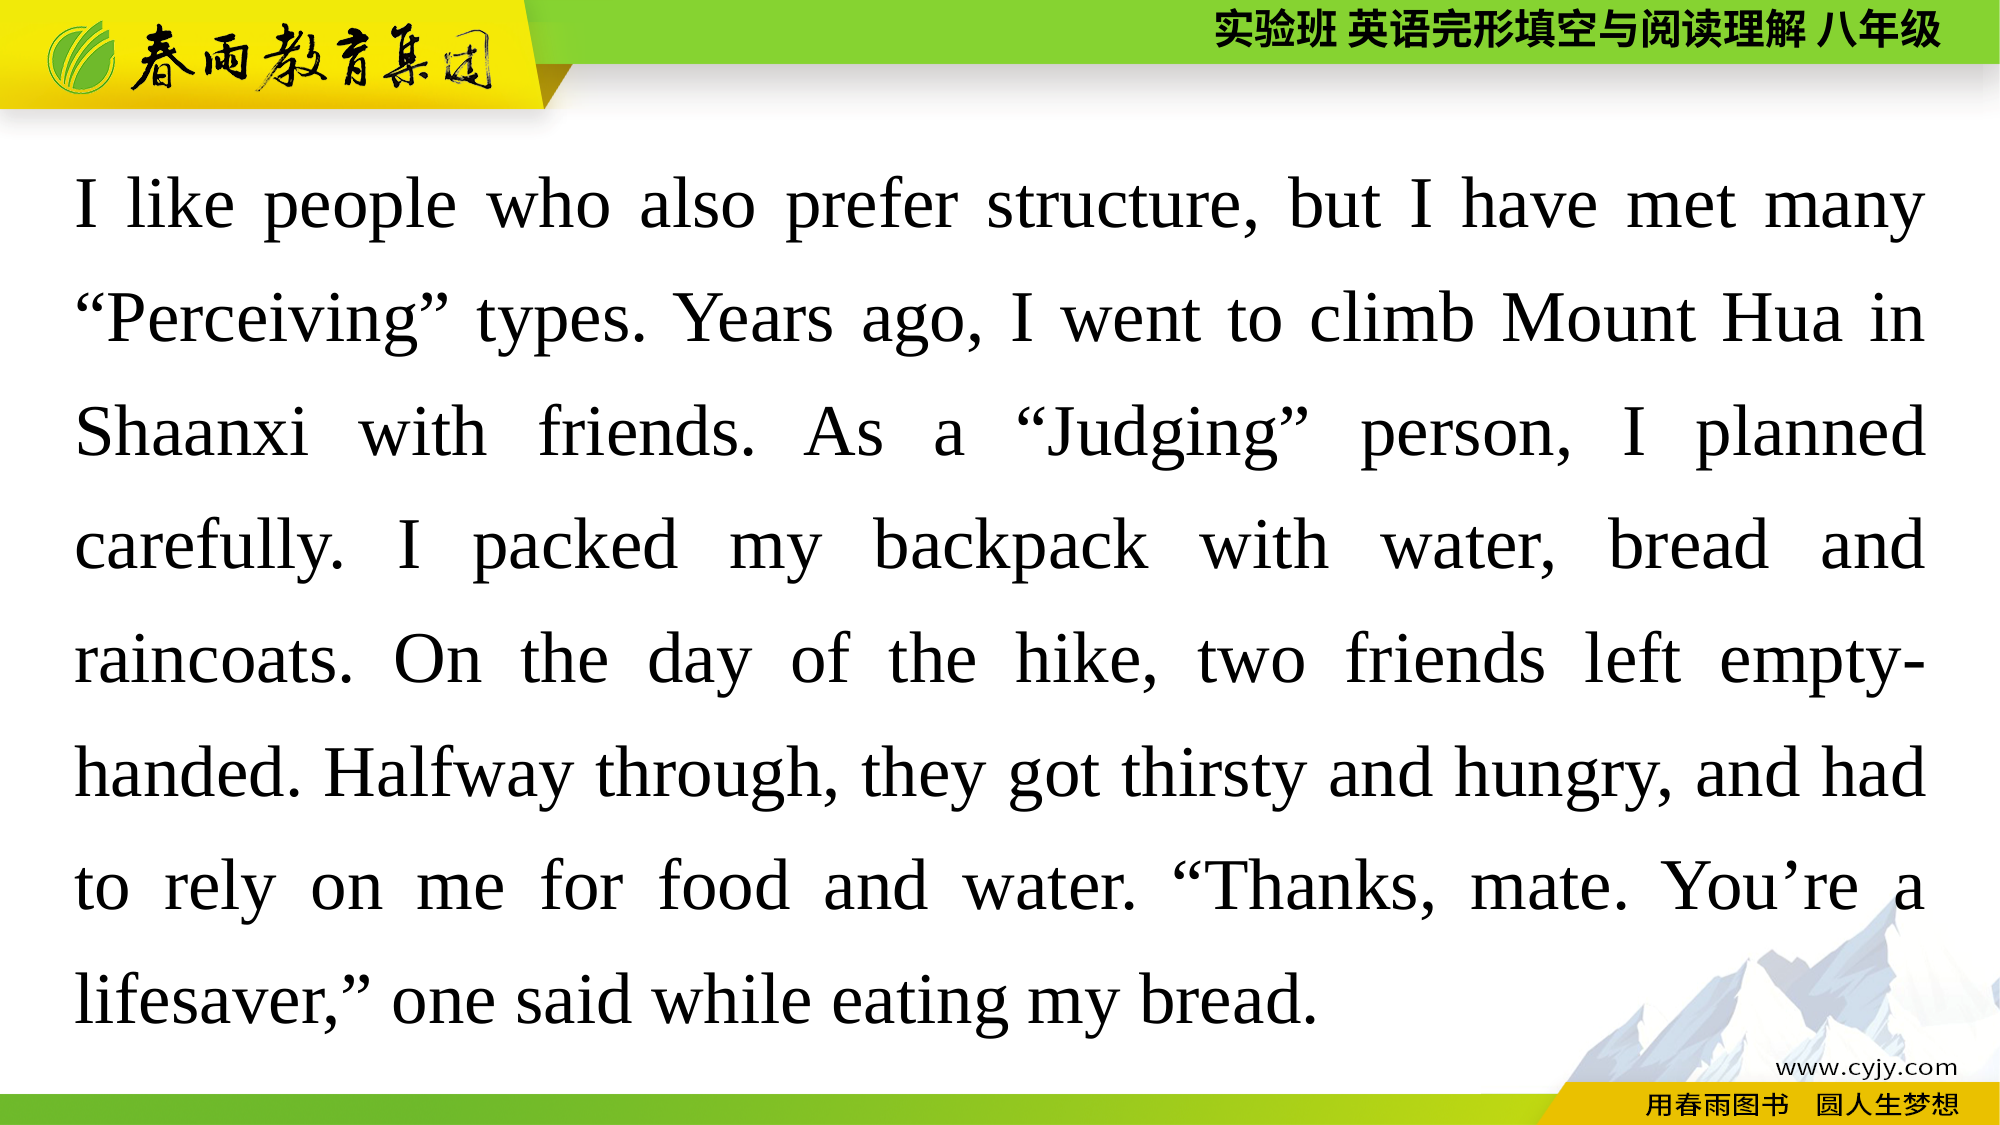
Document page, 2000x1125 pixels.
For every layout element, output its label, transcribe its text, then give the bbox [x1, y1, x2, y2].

list I like people who also prefer structure, but I have met many “Perceiving” types. Years ago, I went to climb Mount Hua in Shaanxi with friends. As a “Judging” person, I planned carefully. I packed my backpack with water, bread and raincoats. On the day of the hike, two friends left empty-handed. Halfway through, they got thirsty and hungry, and had to rely on me for food and water. “Thanks, mate. You’re a lifesaver,” one said while eating my bread. [59, 120, 1944, 1044]
picture [0, 0, 2000, 1125]
